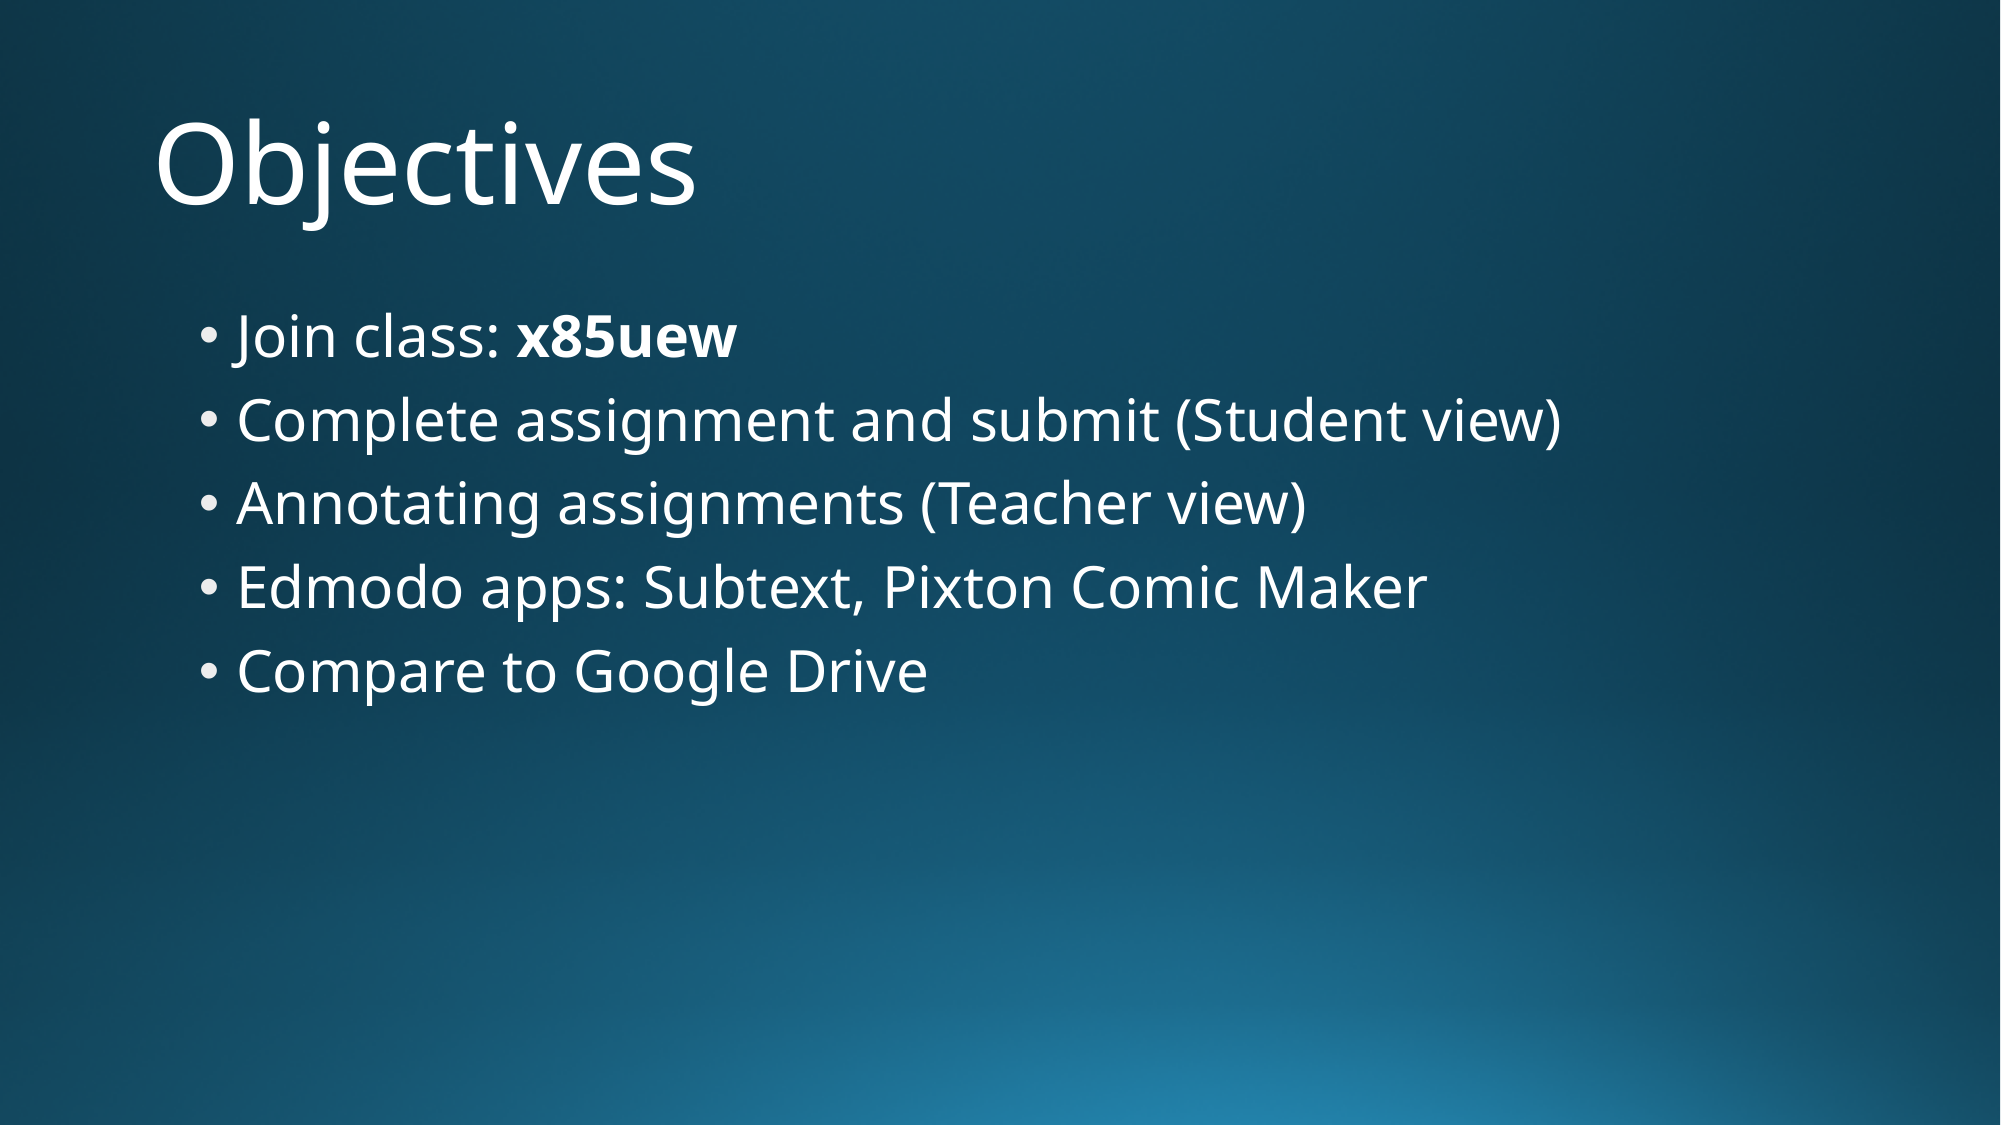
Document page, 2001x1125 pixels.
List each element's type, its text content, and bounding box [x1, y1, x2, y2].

list Join class: x85uew Complete assignment and submit (Student view) Annotating assignments (Teacher view) Edmodo apps: Subtext, Pixton Comic Maker Compare to Google Drive [183, 299, 1863, 1014]
title Objectives [137, 59, 1863, 278]
picture [0, 0, 2001, 1125]
